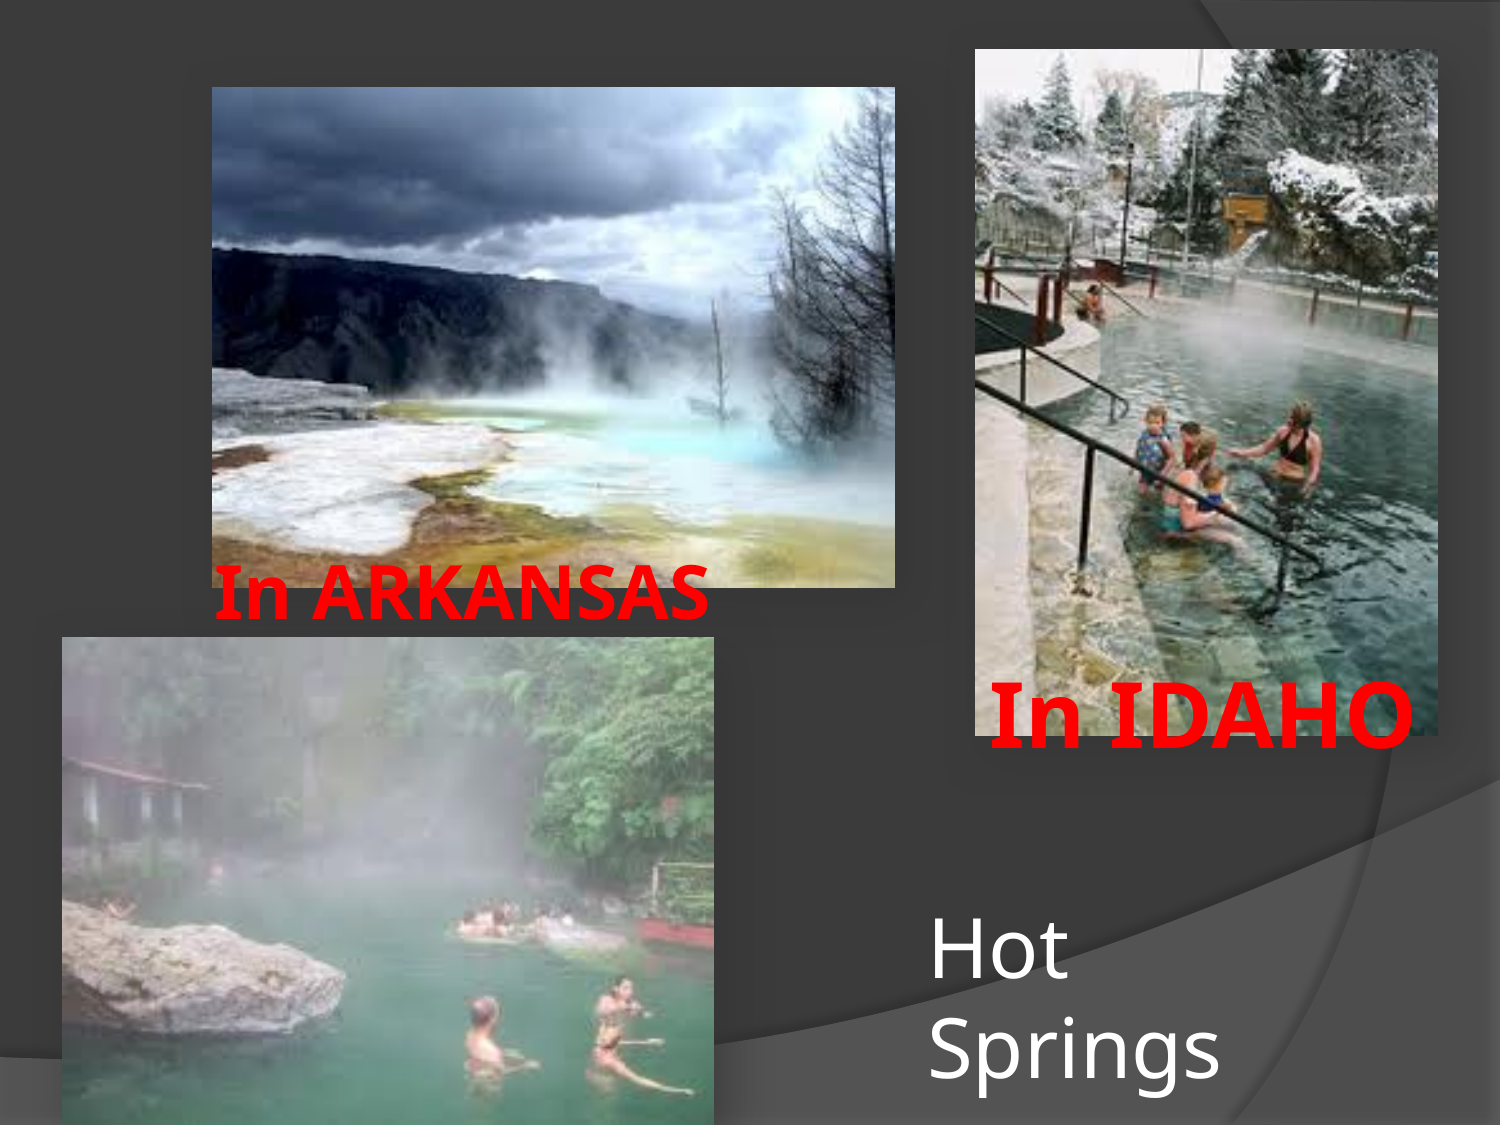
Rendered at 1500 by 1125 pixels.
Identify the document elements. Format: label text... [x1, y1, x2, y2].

text_box In IDAHO [975, 649, 1463, 775]
picture [974, 49, 1438, 737]
text_box In ARKANSAS [200, 537, 775, 643]
picture [62, 637, 714, 1125]
text_box Hot Springs [912, 887, 1400, 1103]
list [212, 87, 895, 588]
